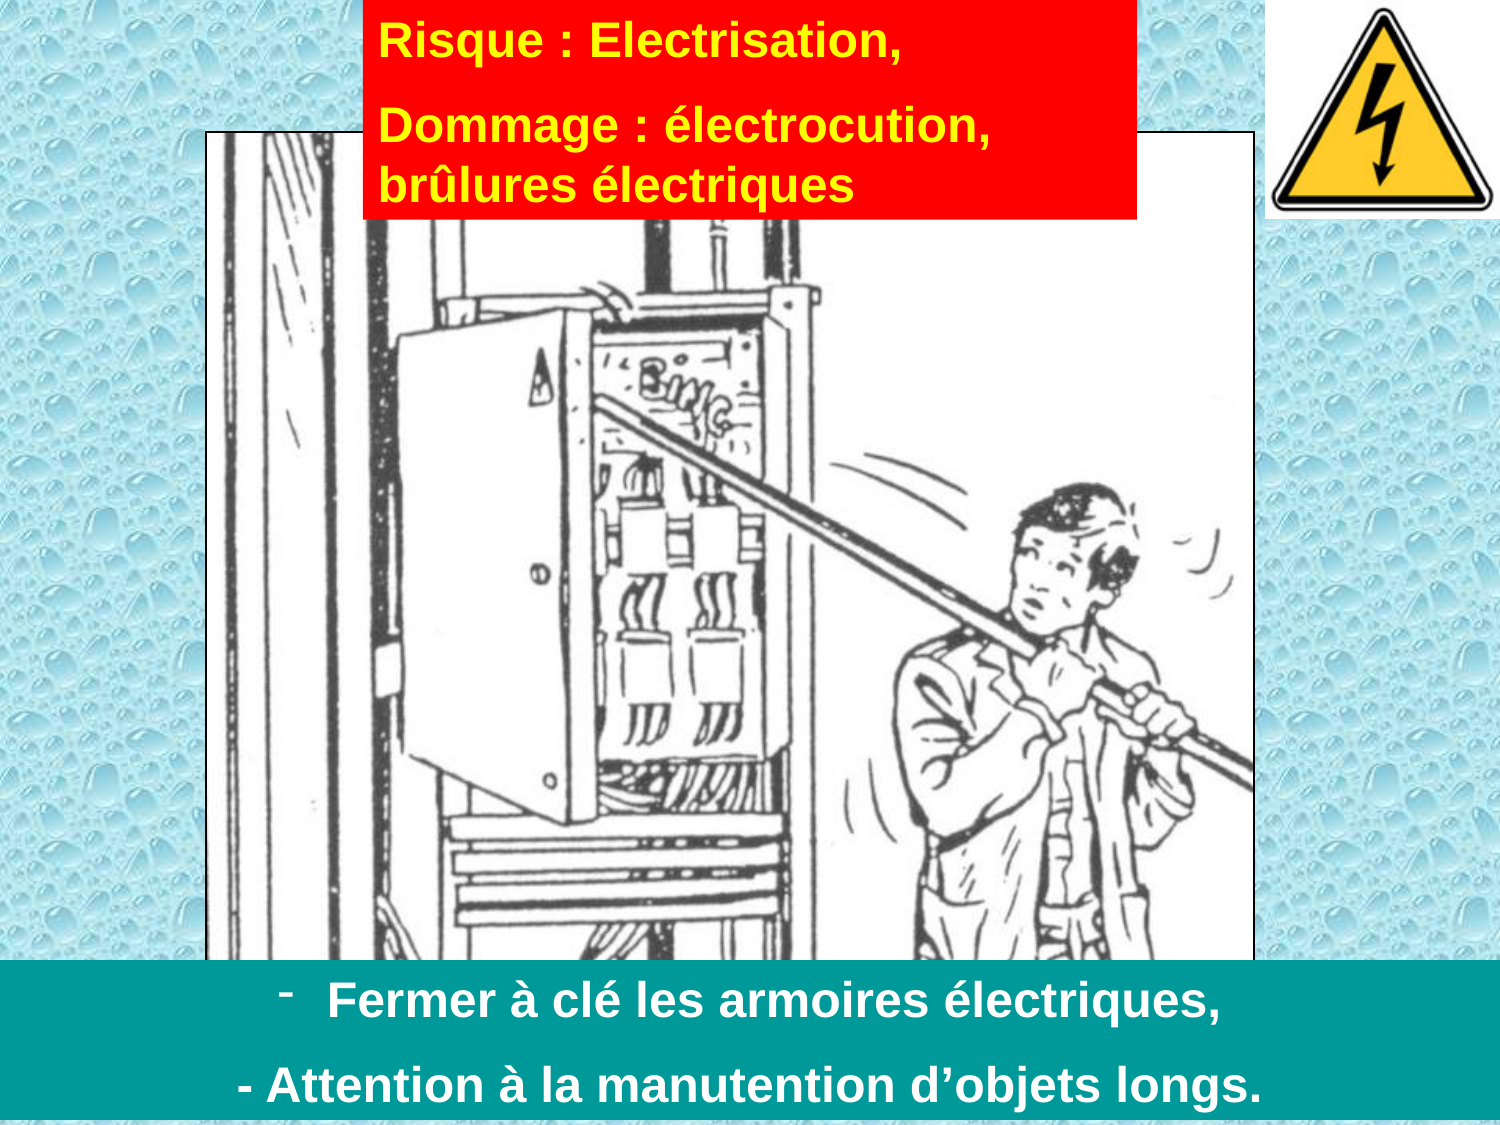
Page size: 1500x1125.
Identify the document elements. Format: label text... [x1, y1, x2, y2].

text_box Risque : Electrisation, Dommage : électrocution, brûlures électriques [362, 0, 1137, 131]
picture [206, 132, 1254, 995]
picture [0, 1120, 1500, 1125]
text_box Fermer à clé les armoires électriques, - Attention à la manutention d’objets longs. [0, 960, 1500, 1120]
picture [1137, 0, 1500, 960]
picture [0, 0, 362, 960]
